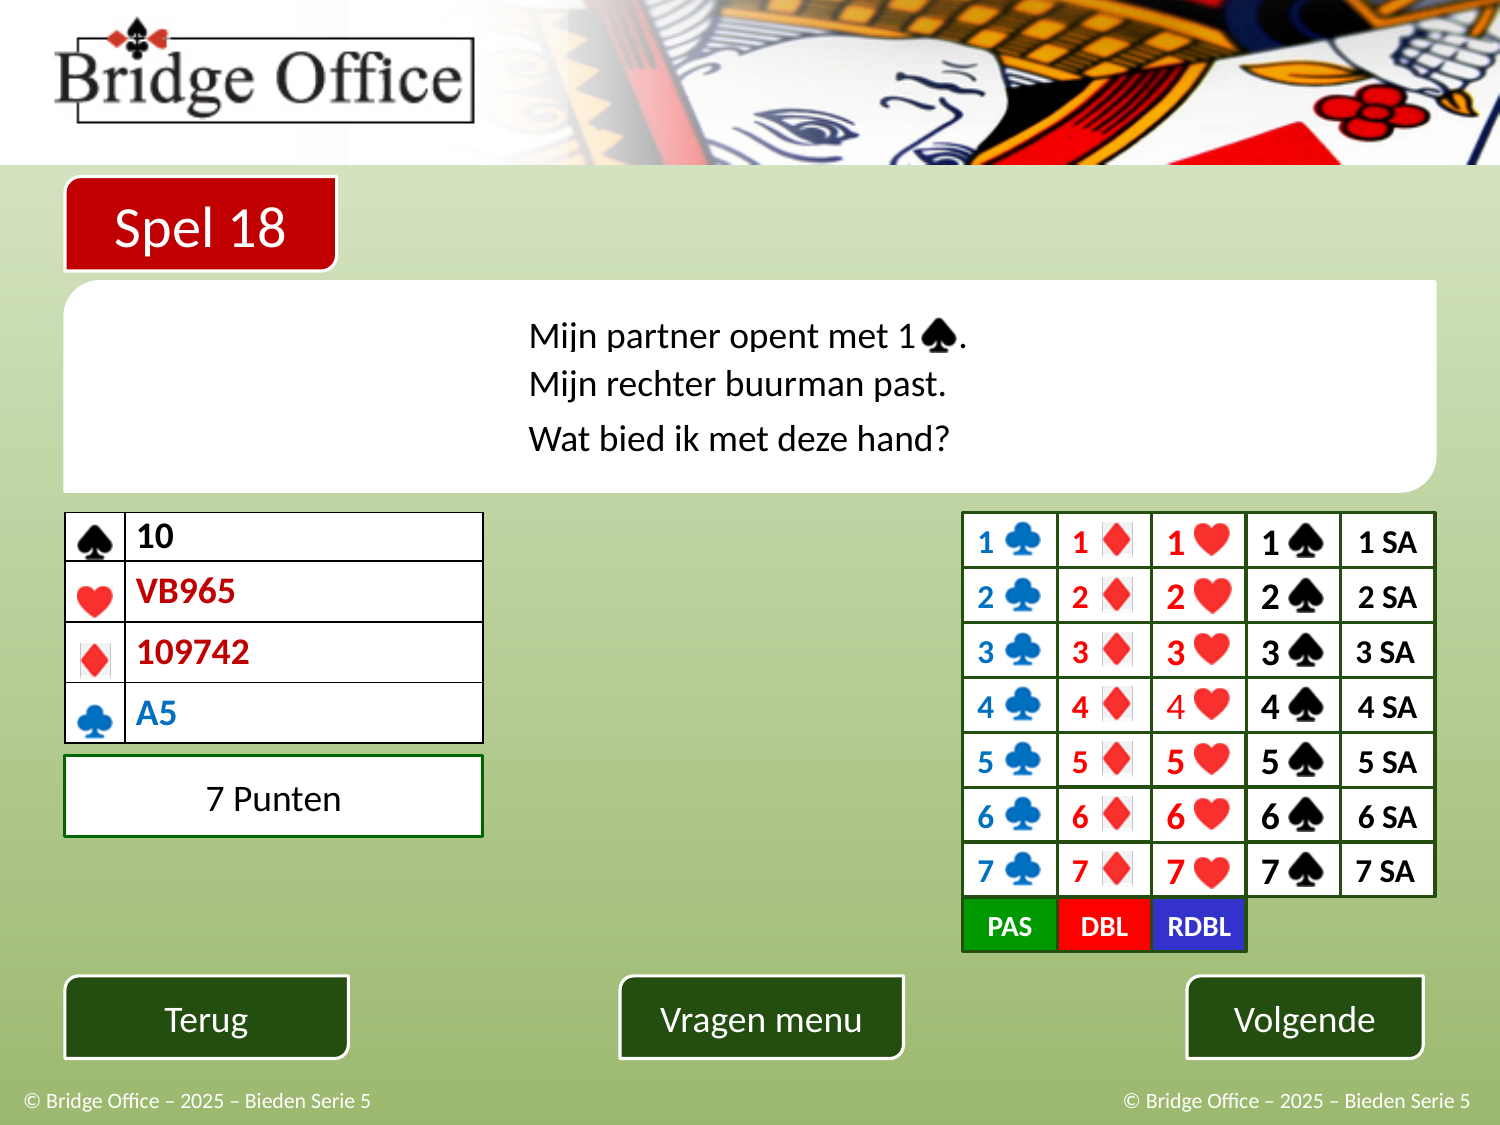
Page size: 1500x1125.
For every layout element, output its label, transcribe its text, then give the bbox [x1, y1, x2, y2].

text_box 3 [961, 621, 1056, 676]
picture [1193, 798, 1230, 830]
table_cell 109742 [126, 623, 482, 682]
picture [1004, 741, 1041, 778]
text_box 4 [1245, 676, 1339, 734]
table_cell [72, 744, 117, 751]
text_box 5 SA [1339, 734, 1437, 786]
text_box Wat bied ik met deze hand? [513, 406, 987, 467]
text_box 1 [1153, 511, 1245, 569]
table_header 10 [126, 513, 482, 560]
picture [1288, 631, 1324, 668]
table_header [66, 513, 124, 560]
picture [1099, 631, 1135, 668]
text_box 6 [1245, 786, 1339, 841]
table_cell [66, 562, 124, 621]
text_box Vragen menu [618, 974, 906, 1061]
text_box 7 [1245, 841, 1339, 898]
text_box Spel 18 [63, 178, 339, 273]
picture [1004, 851, 1041, 887]
picture [1004, 576, 1041, 613]
text_box 7 [961, 841, 1056, 896]
text_box 2 [961, 569, 1056, 621]
text_box 6 [1150, 786, 1245, 841]
text_box 7 [1150, 841, 1245, 898]
picture [1099, 796, 1135, 833]
picture [1193, 523, 1230, 556]
picture [1193, 688, 1230, 721]
text_box Mijn partner opent met 1 . [513, 303, 1022, 364]
table_cell VB965 [126, 562, 482, 621]
text_box 5 [961, 734, 1059, 786]
picture [77, 524, 113, 561]
text_box 7 SA [1339, 844, 1437, 898]
picture [1288, 741, 1324, 778]
text_box 3 [1056, 621, 1150, 676]
picture [0, 0, 1500, 166]
text_box 7 Punten [63, 754, 484, 838]
text_box 1 SA [1342, 511, 1437, 569]
picture [1288, 851, 1324, 887]
text_box 3 [1150, 621, 1245, 676]
picture [1004, 631, 1041, 668]
picture [1288, 796, 1324, 832]
text_box 3 SA [1339, 621, 1437, 676]
picture [1099, 686, 1135, 723]
picture [77, 643, 113, 679]
text_box 6 [961, 786, 1056, 841]
picture [1288, 576, 1324, 613]
text_box 1 [1059, 511, 1153, 569]
text_box © Bridge Office – 2025 – Bieden Serie 5 [8, 1079, 393, 1121]
text_box 2 [1153, 569, 1245, 621]
text_box 4 [1150, 676, 1245, 734]
text_box 5 [1059, 734, 1153, 786]
text_box 6 SA [1339, 786, 1437, 844]
picture [1193, 578, 1232, 614]
picture [1004, 521, 1041, 558]
table_cell A5 [126, 683, 482, 742]
picture [920, 316, 957, 353]
text_box Volgende [1185, 974, 1425, 1061]
picture [77, 585, 113, 618]
picture [1288, 686, 1324, 723]
picture [1193, 743, 1230, 776]
text_box Mijn rechter buurman past. [513, 352, 987, 406]
text_box 5 [1153, 734, 1248, 786]
text_box © Bridge Office – 2025 – Bieden Serie 5 [1107, 1079, 1500, 1121]
table_cell [66, 683, 124, 742]
text_box 6 [1056, 786, 1150, 841]
text_box 5 [1248, 734, 1339, 786]
picture [1193, 857, 1230, 890]
text_box RDBL [1153, 898, 1248, 953]
picture [1194, 633, 1230, 666]
picture [1004, 686, 1041, 723]
text_box 2 [1245, 569, 1339, 621]
text_box 4 [1059, 676, 1150, 734]
text_box Terug [63, 974, 350, 1061]
text_box DBL [1059, 898, 1153, 953]
picture [1099, 851, 1135, 887]
text_box PAS [961, 896, 1059, 953]
text_box 2 [1056, 569, 1153, 621]
picture [77, 703, 113, 740]
text_box 3 [1245, 621, 1339, 676]
table_cell [66, 623, 124, 682]
picture [1099, 741, 1135, 778]
text_box 4 SA [1339, 676, 1437, 734]
text_box 1 [961, 511, 1059, 569]
picture [1099, 577, 1135, 613]
picture [1004, 796, 1041, 833]
text_box 4 [961, 676, 1059, 734]
text_box 1 [1245, 511, 1342, 569]
text_box 7 [1056, 841, 1150, 898]
text_box 2 SA [1339, 569, 1437, 621]
text_box [63, 280, 1437, 493]
picture [1099, 522, 1135, 558]
picture [1288, 521, 1325, 558]
